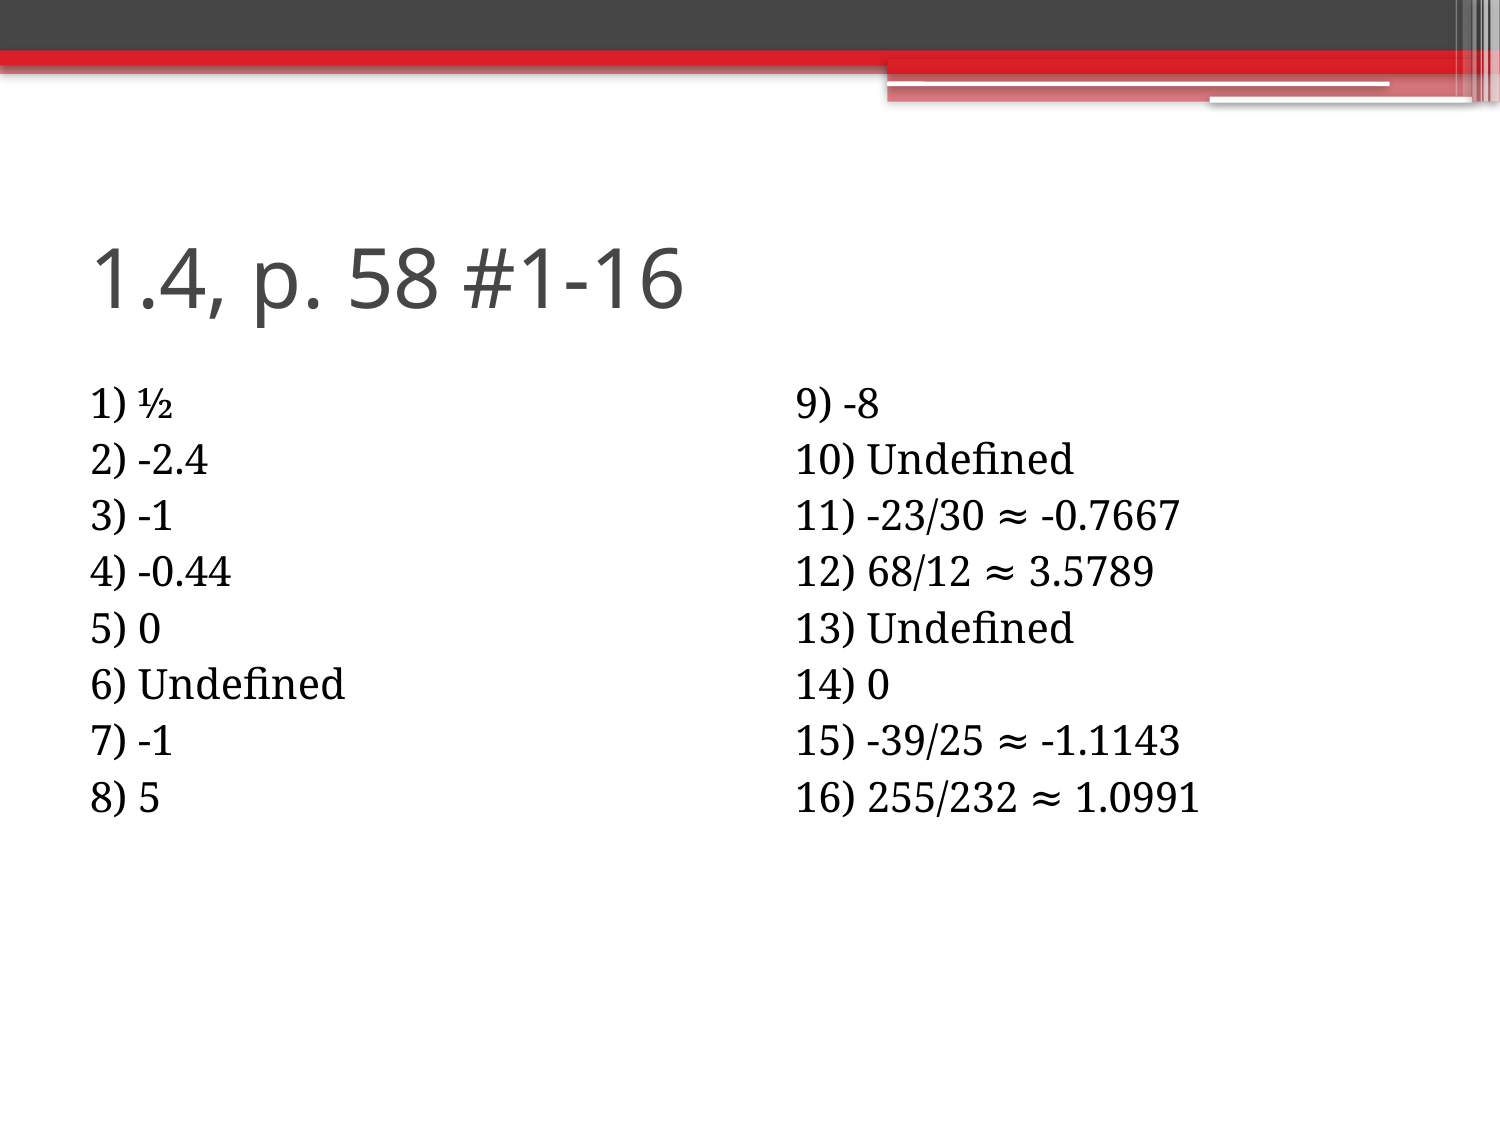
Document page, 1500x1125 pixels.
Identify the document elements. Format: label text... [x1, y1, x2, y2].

list 1) ½ 2) -2.4 3) -1 4) -0.44 5) 0 6) Undefined 7) -1 8) 5 [75, 368, 738, 1112]
list 9) -8 10) Undefined 11) -23/30 ≈ -0.7667 12) 68/12 ≈ 3.5789 13) Undefined 14) 0 15) -39/25 ≈ -1.1143 16) 255/232 ≈ 1.0991 [762, 368, 1425, 1112]
title 1.4, p. 58 #1-16 [75, 187, 1425, 363]
